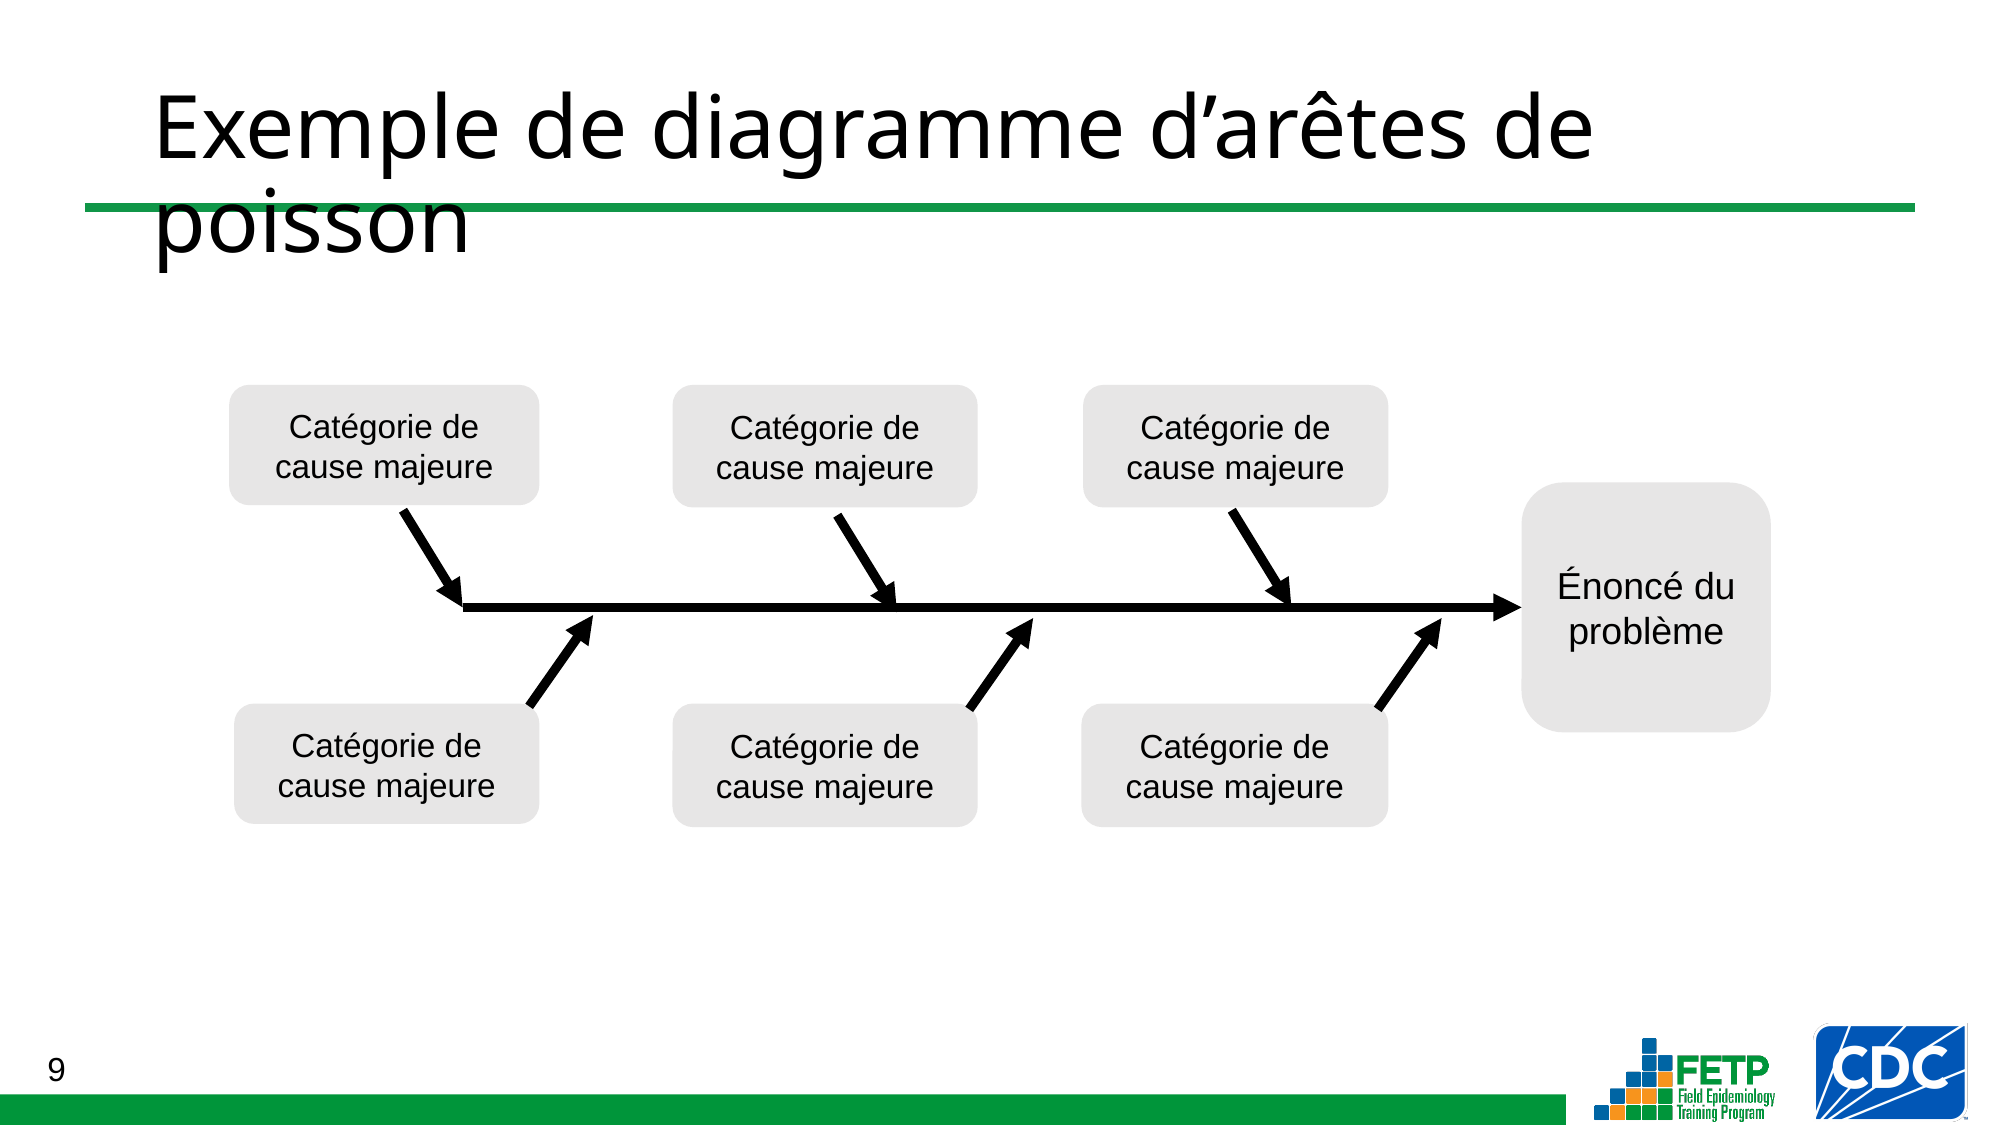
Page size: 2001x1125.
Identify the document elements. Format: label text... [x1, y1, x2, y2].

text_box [228, 384, 1771, 828]
title Exemple de diagramme d’arêtes de poisson [137, 75, 1863, 207]
picture [1594, 1038, 1775, 1122]
picture [1813, 1023, 1968, 1122]
